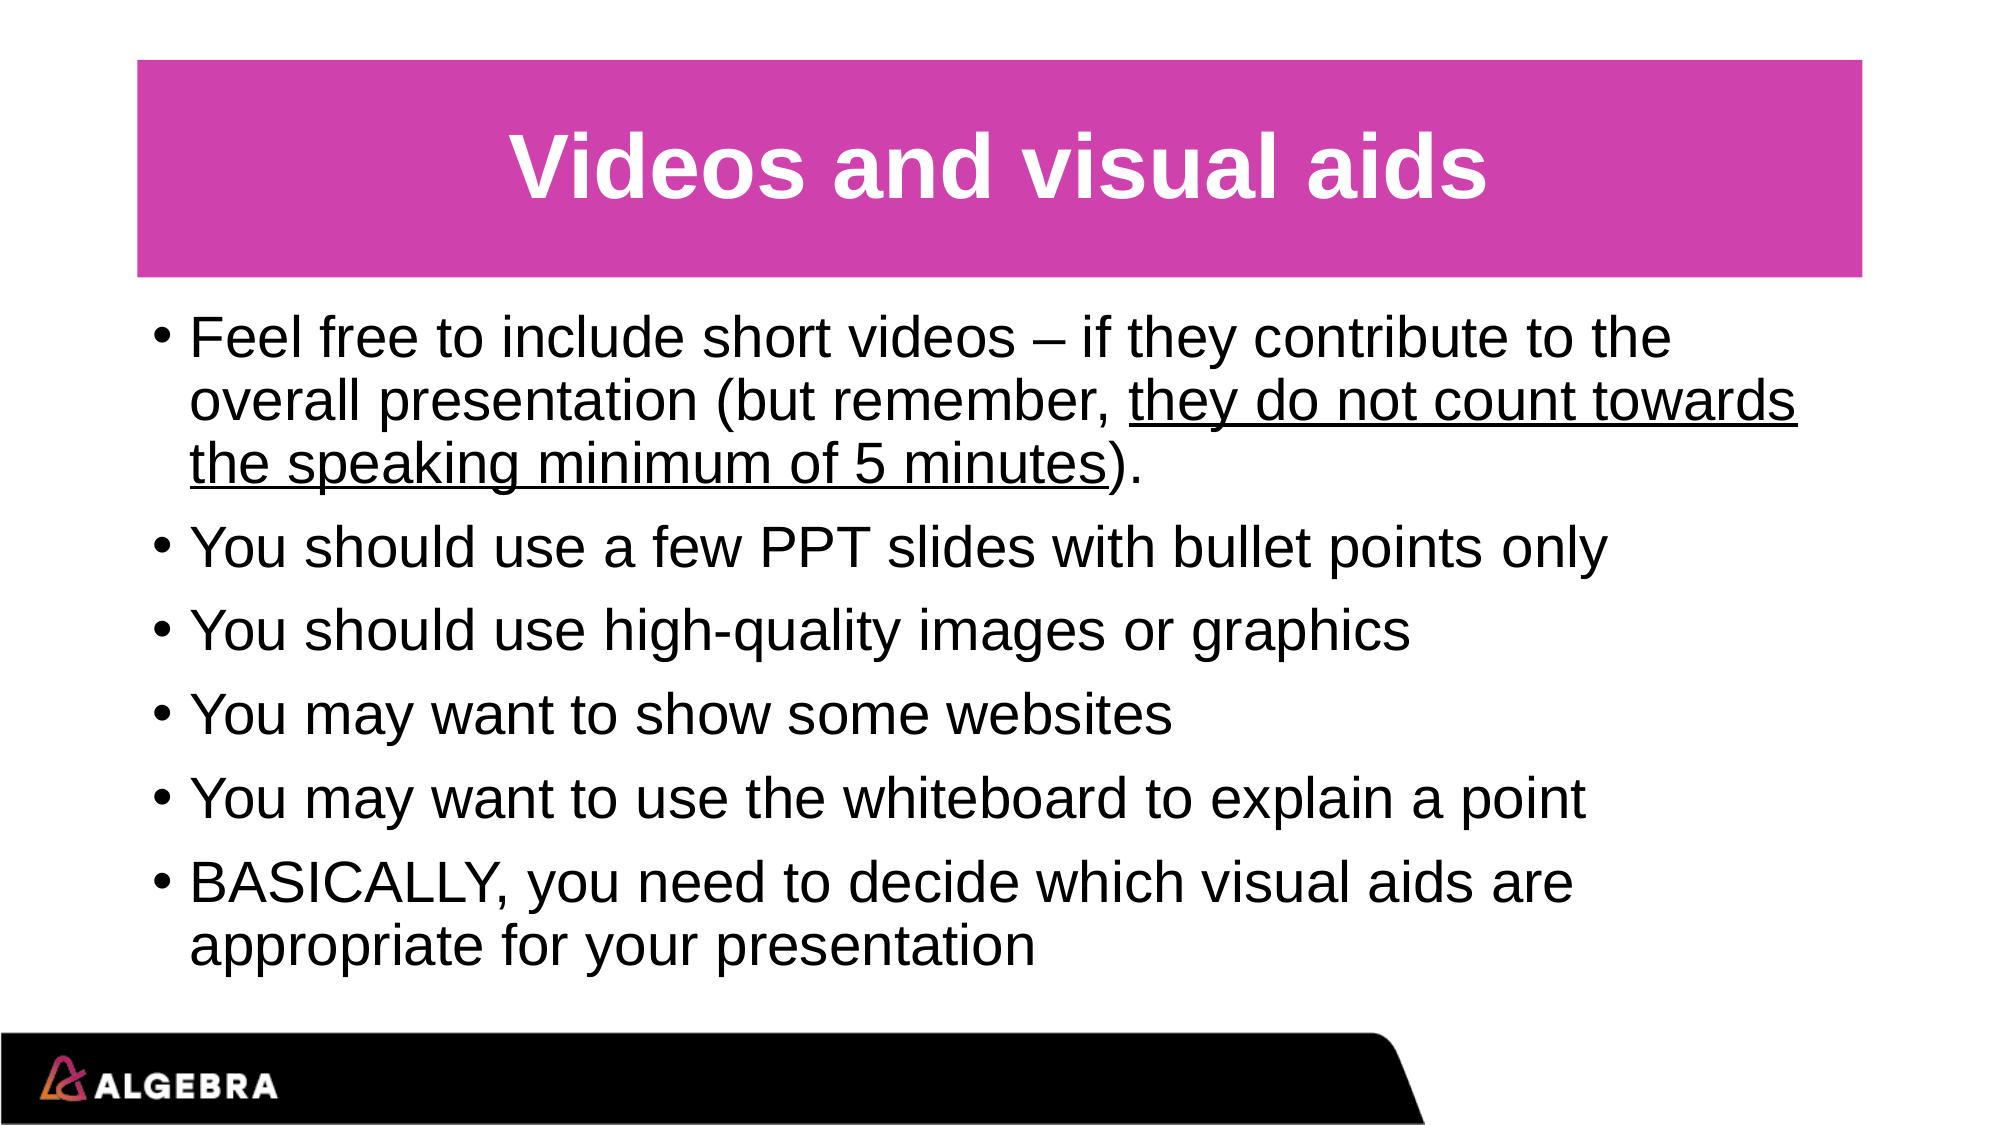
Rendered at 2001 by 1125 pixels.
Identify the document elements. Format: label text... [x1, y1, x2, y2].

title Videos and visual aids [137, 59, 1863, 278]
list Feel free to include short videos – if they contribute to the overall presentation (but remember, they do not count towards the speaking minimum of 5 minutes). You should use a few PPT slides with bullet points only You should use high-quality images or graphics You may want to show some websites You may want to use the whiteboard to explain a point BASICALLY, you need to decide which visual aids are appropriate for your presentation [137, 299, 1863, 1014]
picture [0, 1032, 1425, 1125]
